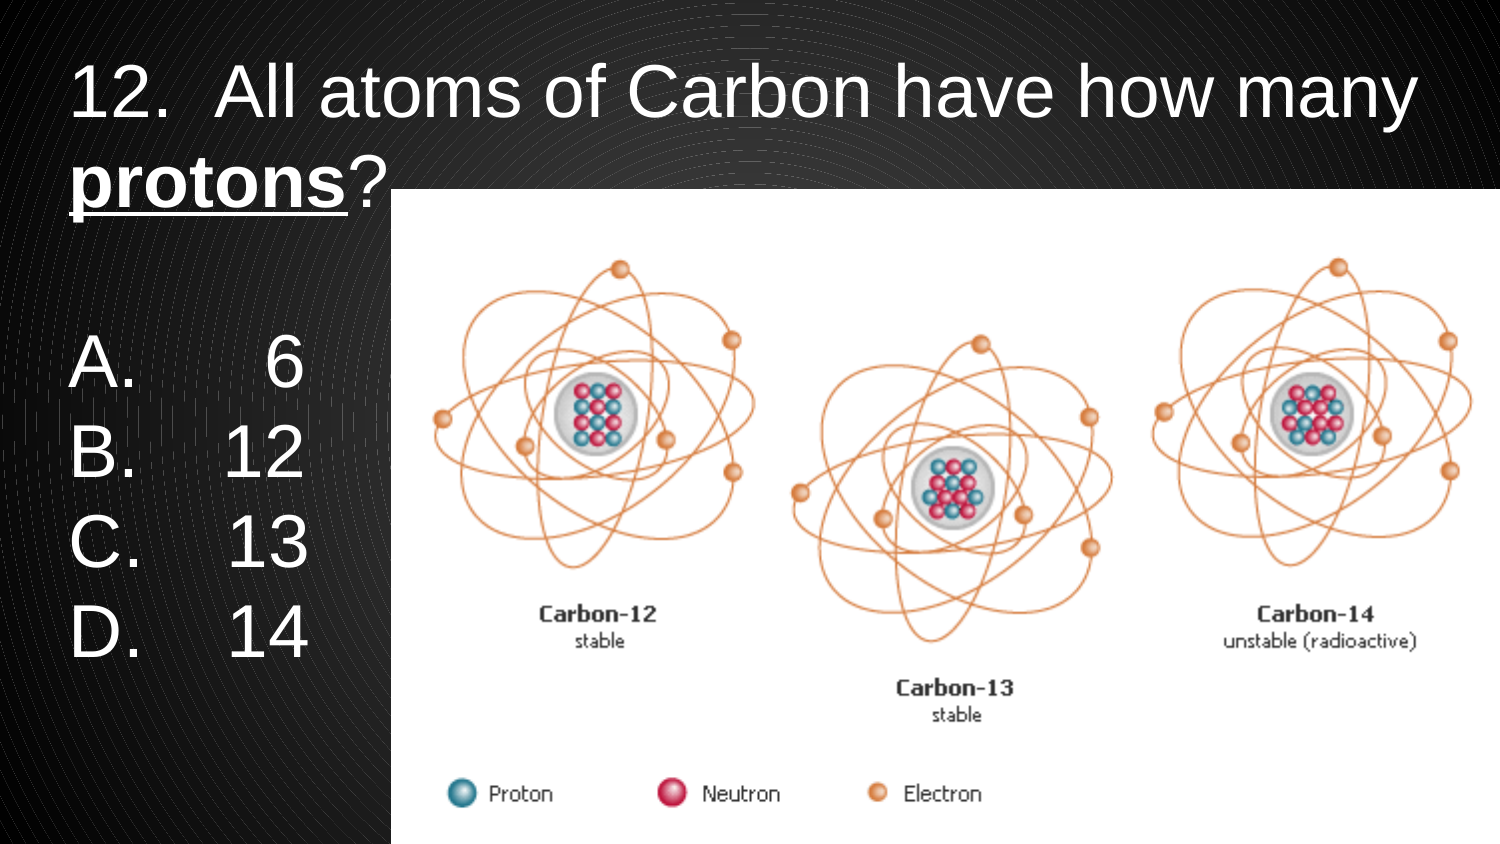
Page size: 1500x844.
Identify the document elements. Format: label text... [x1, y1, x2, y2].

list 12. All atoms of Carbon have how many protons? 6 12 13 14 [47, 27, 1454, 677]
picture [390, 189, 1500, 844]
